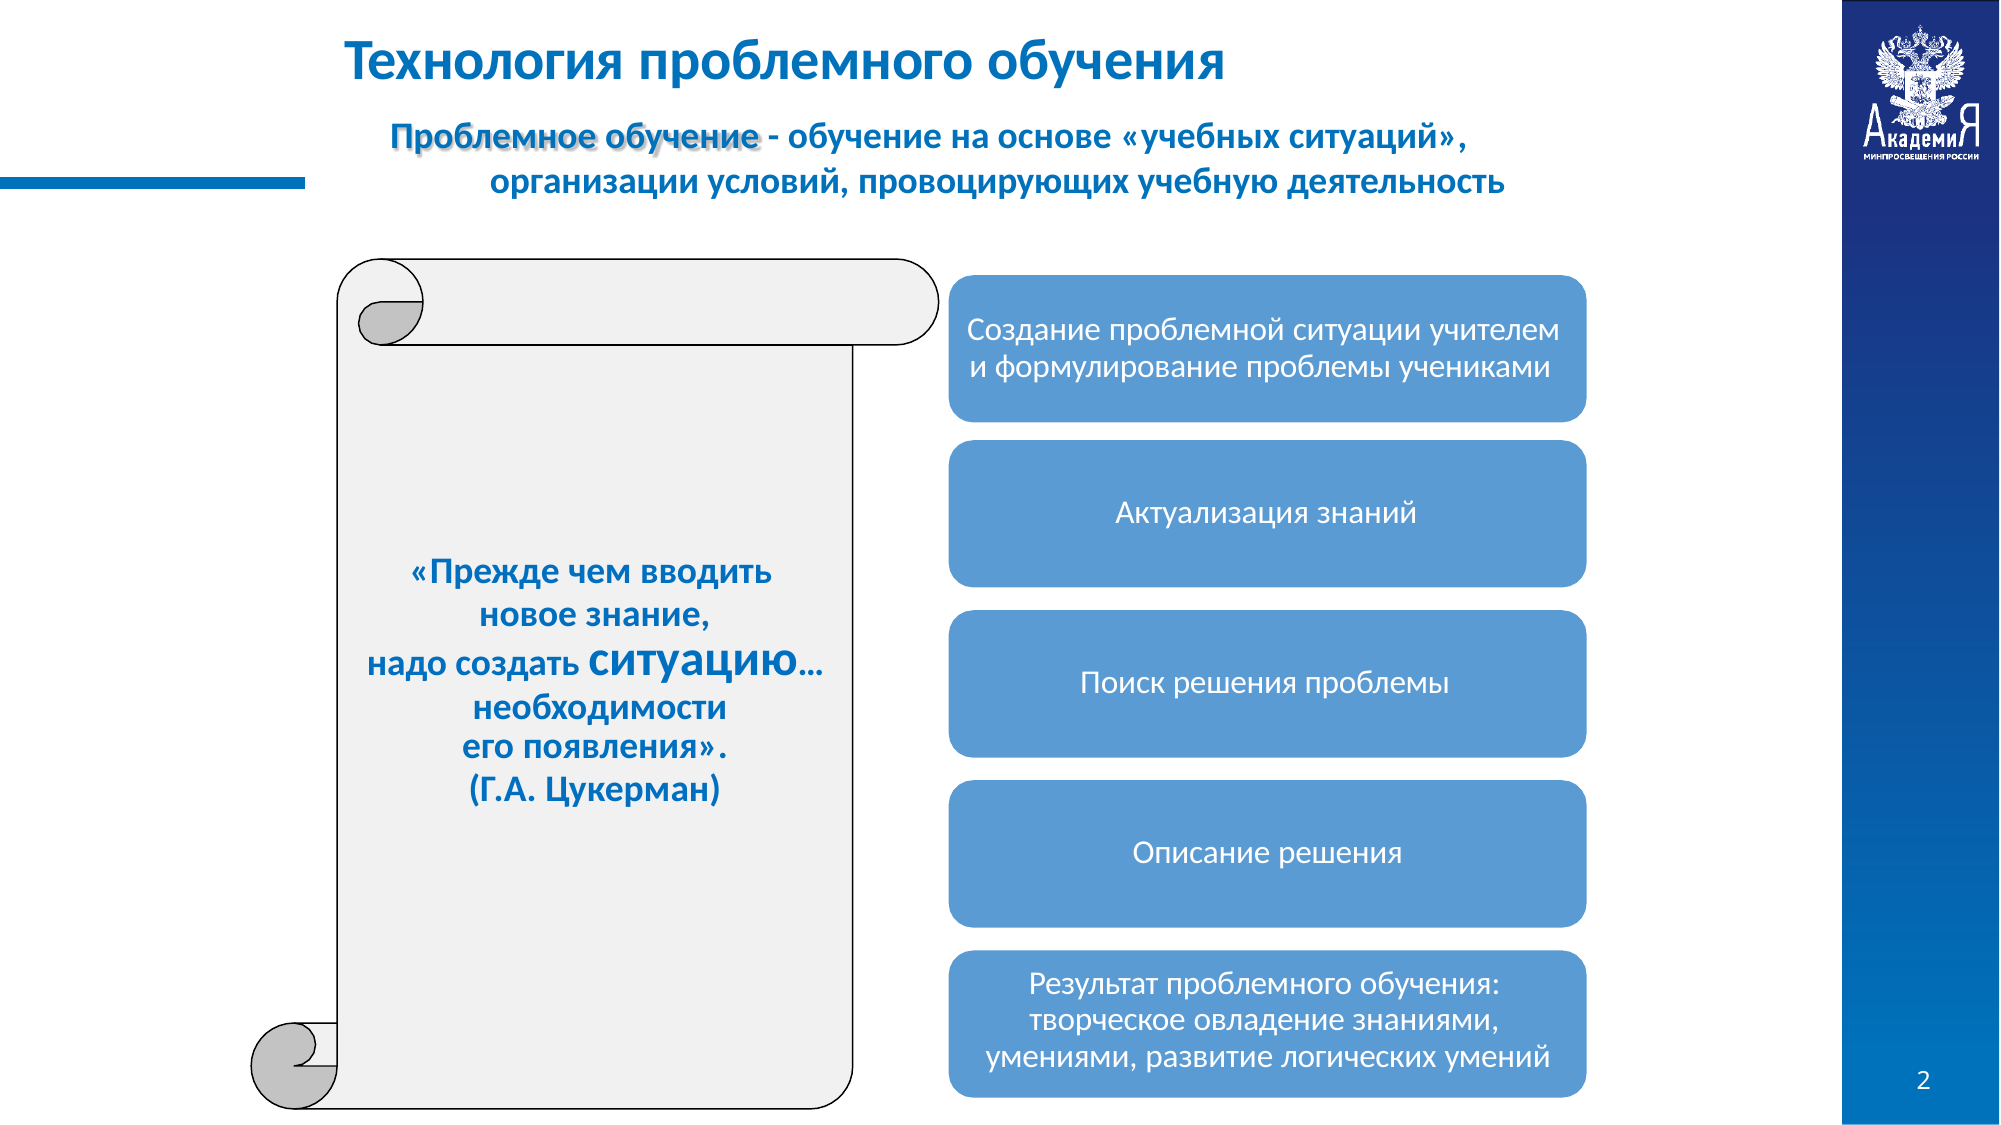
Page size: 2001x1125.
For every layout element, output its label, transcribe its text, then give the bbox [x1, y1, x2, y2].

text_box Создание проблемной ситуации учителем и формулирование проблемы учениками [965, 304, 1571, 384]
text_box Проблемное обучение - обучение на основе «учебных ситуаций», организации условий, провоцирующих учебную деятельность [387, 108, 1514, 201]
text_box [948, 440, 1587, 588]
text_box [948, 275, 1587, 423]
picture [1842, 0, 2000, 1125]
text_box Описание решения Результат проблемного обучения: творческое овладение знаниями, умениями, развитие логических умений [979, 828, 1556, 1075]
text_box [948, 610, 1587, 758]
text_box [948, 780, 1587, 928]
slide_number 2 [1910, 1069, 1937, 1125]
text_box Поиск решения проблемы [1078, 658, 1458, 701]
title Технология проблемного обучения [342, 18, 1240, 209]
picture [392, 121, 763, 159]
text_box [948, 950, 1587, 1098]
text_box Актуализация знаний [1113, 488, 1423, 530]
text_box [250, 257, 940, 1110]
